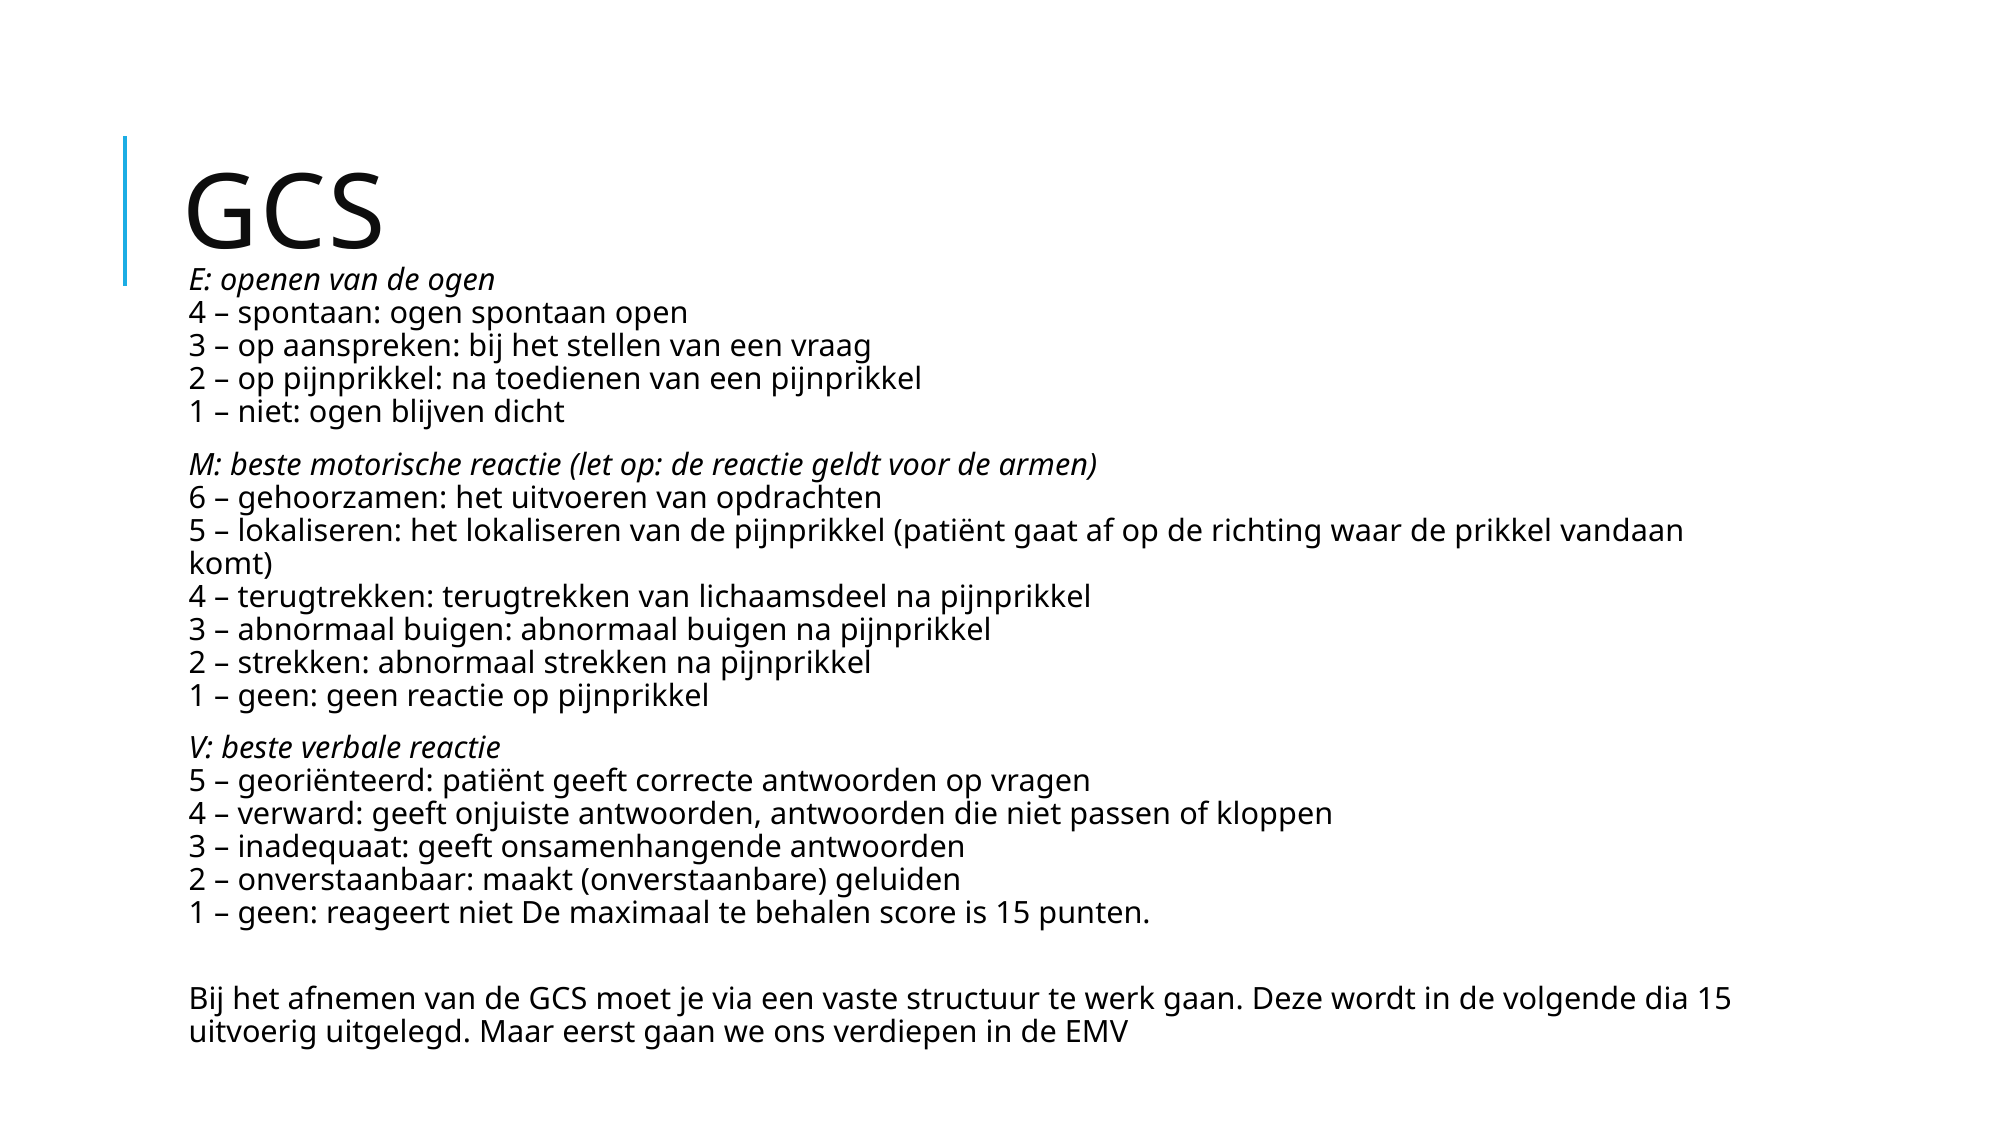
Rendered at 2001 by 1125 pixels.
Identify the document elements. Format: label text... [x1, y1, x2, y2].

title GCS [168, 96, 1763, 256]
list E: openen van de ogen 4 – spontaan: ogen spontaan open 3 – op aanspreken: bij het stellen van een vraag 2 – op pijnprikkel: na toedienen van een pijnprikkel 1 – niet: ogen blijven dicht M: beste motorische reactie (let op: de reactie geldt voor de armen) 6 – gehoorzamen: het uitvoeren van opdrachten 5 – lokaliseren: het lokaliseren van de pijnprikkel (patiënt gaat af op de richting waar de prikkel vandaan komt) 4 – terugtrekken: terugtrekken van lichaamsdeel na pijnprikkel 3 – abnormaal buigen: abnormaal buigen na pijnprikkel 2 – strekken: abnormaal strekken na pijnprikkel 1 – geen: geen reactie op pijnprikkel V: beste verbale reactie 5 – georiënteerd: patiënt geeft correcte antwoorden op vragen 4 – verward: geeft onjuiste antwoorden, antwoorden die niet passen of kloppen 3 – inadequaat: geeft onsamenhangende antwoorden 2 – onverstaanbaar: maakt (onverstaanbare) geluiden 1 – geen: reageert niet De maximaal te behalen score is 15 punten. Bij het afnemen van de GCS moet je via een vaste structuur te werk gaan. Deze wordt in de volgende dia 15 uitvoerig uitgelegd. Maar eerst gaan we ons verdiepen in de EMV [168, 256, 1763, 1069]
